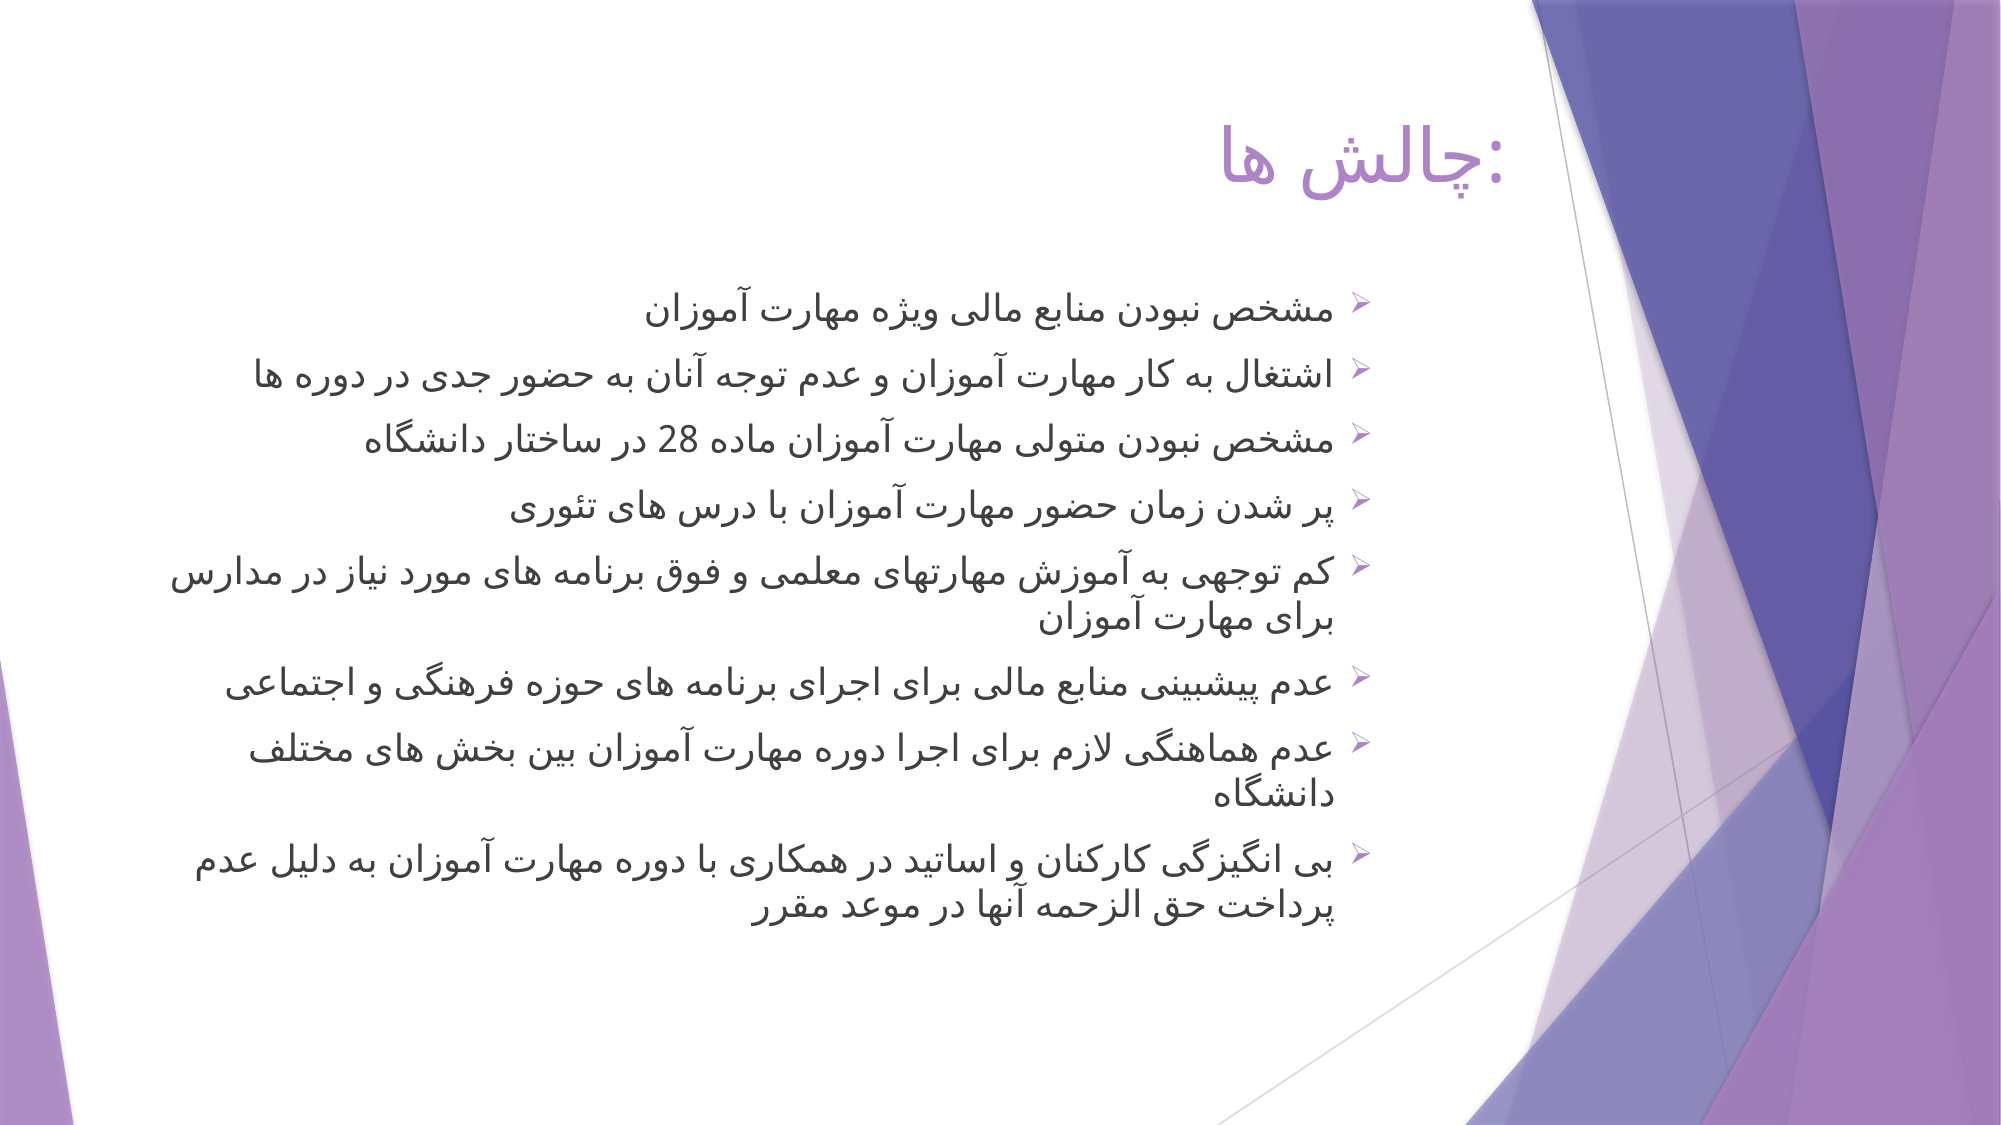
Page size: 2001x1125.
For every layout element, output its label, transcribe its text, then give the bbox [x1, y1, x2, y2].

list مشخص نبودن منابع مالی ویژه مهارت آموزان اشتغال به کار مهارت آموزان و عدم توجه آنان به حضور جدی در دوره ها مشخص نبودن متولی مهارت آموزان ماده 28 در ساختار دانشگاه پر شدن زمان حضور مهارت آموزان با درس های تئوری کم توجهی به آموزش مهارتهای معلمی و فوق برنامه های مورد نیاز در مدارس برای مهارت آموزان عدم پیشبینی منابع مالی برای اجرای برنامه های حوزه فرهنگی و اجتماعی عدم هماهنگی لازم برای اجرا دوره مهارت آموزان بین بخش های مختلف دانشگاه بی انگیزگی کارکنان و اساتید در همکاری با دوره مهارت آموزان به دلیل عدم پرداخت حق الزحمه آنها در موعد مقرر [128, 276, 1539, 991]
title چالش ها: [111, 99, 1522, 317]
